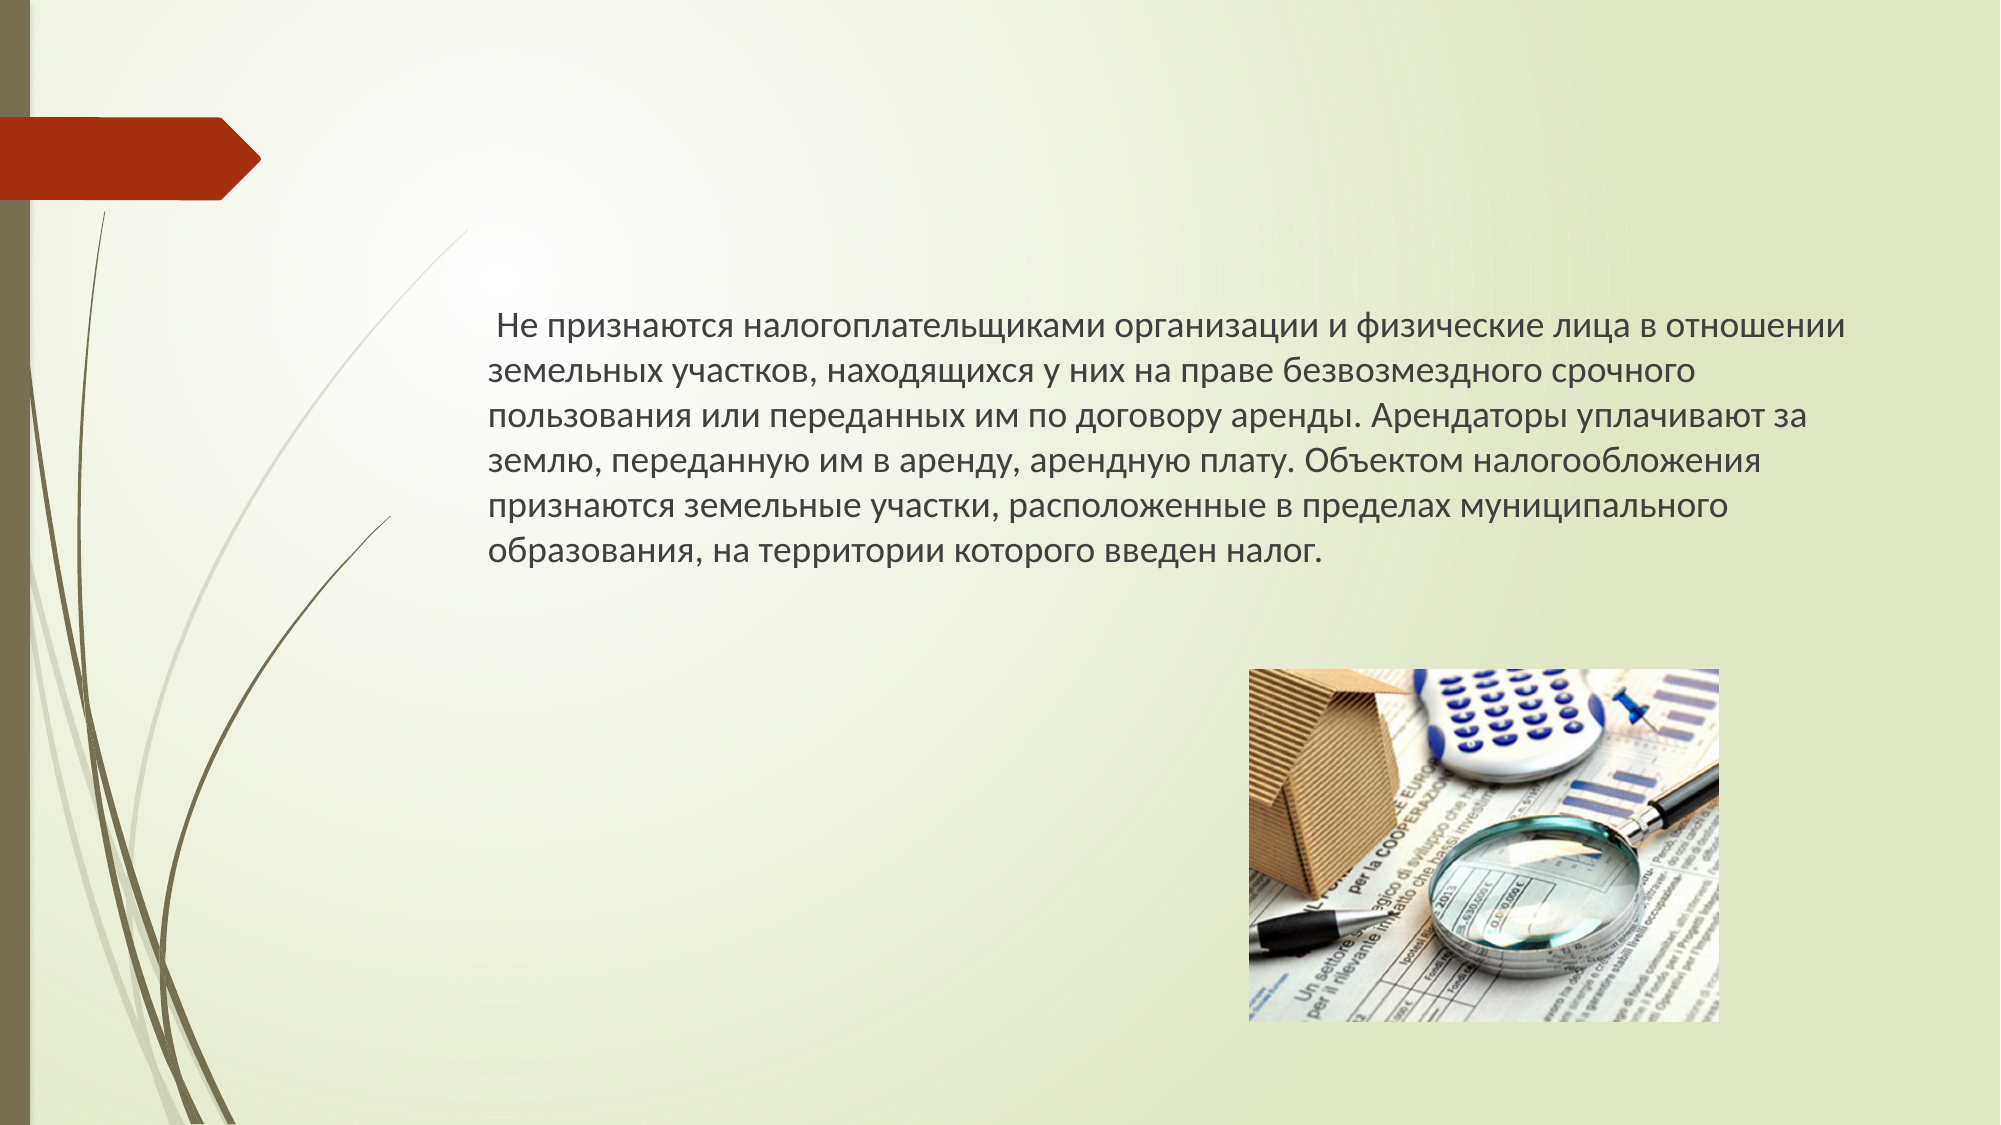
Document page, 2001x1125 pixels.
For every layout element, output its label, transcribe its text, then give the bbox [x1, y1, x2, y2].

list Не признаются налогоплательщиками организации и физические лица в отношении земельных участков, находящихся у них на праве безвозмездного срочного пользования или переданных им по договору аренды. Арендаторы уплачивают за землю, переданную им в аренду, арендную плату. Объектом налогообложения признаются земельные участки, расположенные в пределах муниципального образования, на территории которого введен налог. [472, 292, 1888, 970]
picture [1249, 669, 1719, 1022]
